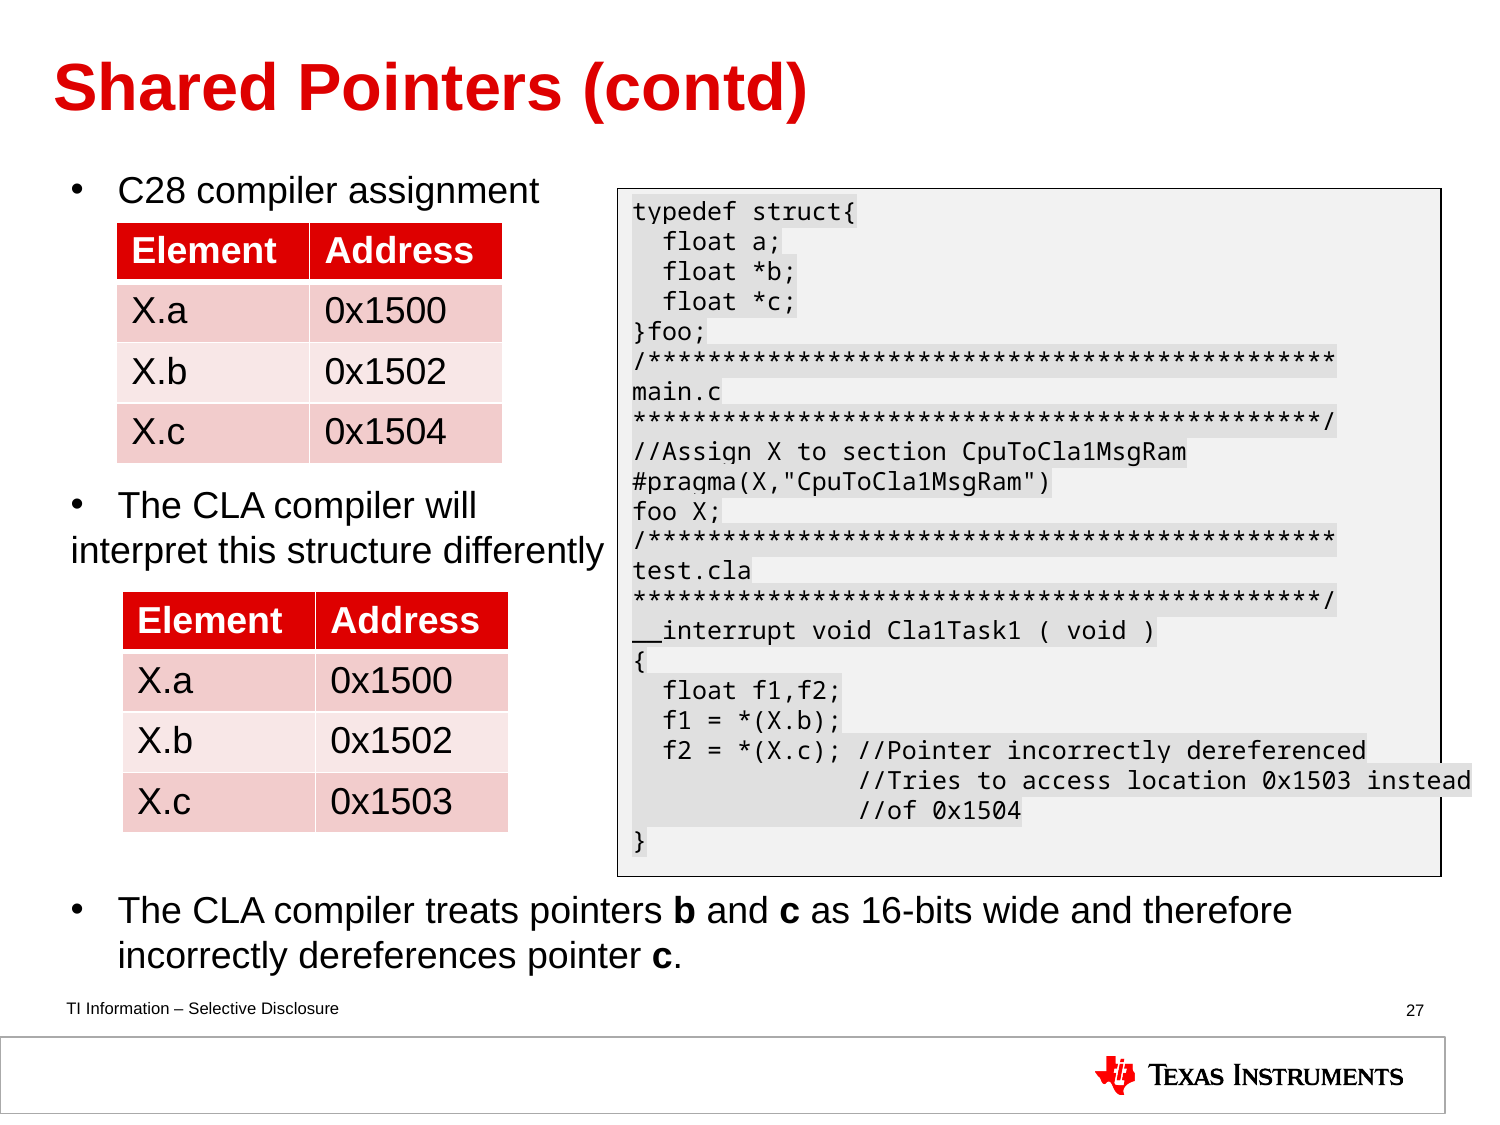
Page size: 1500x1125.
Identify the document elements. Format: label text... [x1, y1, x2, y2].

picture [1095, 1056, 1403, 1095]
table_cell 0x1502 [310, 343, 502, 402]
table_header Address [316, 592, 508, 649]
table_header Element [117, 223, 309, 279]
table_header Address [310, 223, 502, 279]
text_box C28 compiler assignment The CLA compiler will interpret this structure differently The CLA compiler treats pointers b and c as 16-bits wide and therefore incorrectly dereferences pointer c. [55, 158, 1462, 1029]
table_cell 0x1503 [316, 773, 508, 832]
table_cell 0x1502 [316, 713, 508, 772]
title Shared Pointers (contd) [37, 23, 1426, 158]
table_header Element [123, 592, 315, 649]
table_cell 0x1504 [310, 404, 502, 463]
table_cell 0x1500 [310, 285, 502, 342]
table_cell X.c [123, 773, 315, 832]
table_cell X.a [117, 285, 309, 342]
table_cell X.b [117, 343, 309, 402]
table_cell X.a [123, 654, 315, 711]
table_cell 0x1500 [316, 654, 508, 711]
table_cell X.c [117, 404, 309, 463]
table_cell X.b [123, 713, 315, 772]
